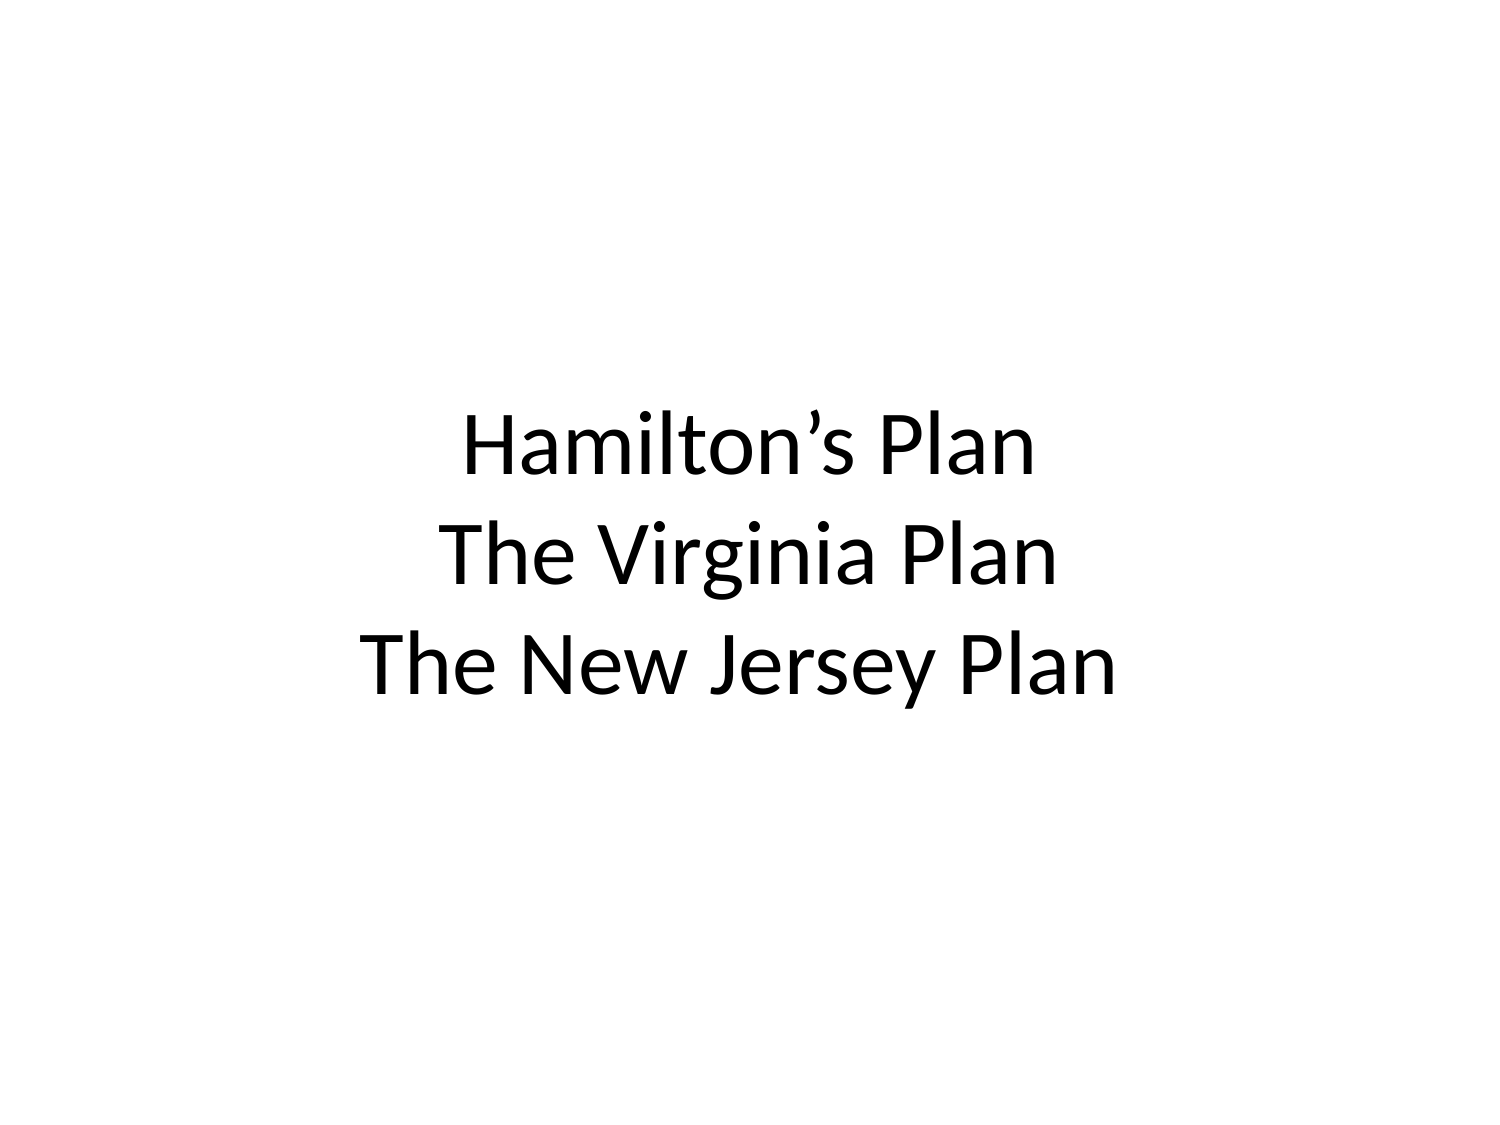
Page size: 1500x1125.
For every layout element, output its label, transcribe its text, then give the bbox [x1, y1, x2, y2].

title Hamilton’s Plan The Virginia Plan The New Jersey Plan [74, 44, 1426, 1051]
